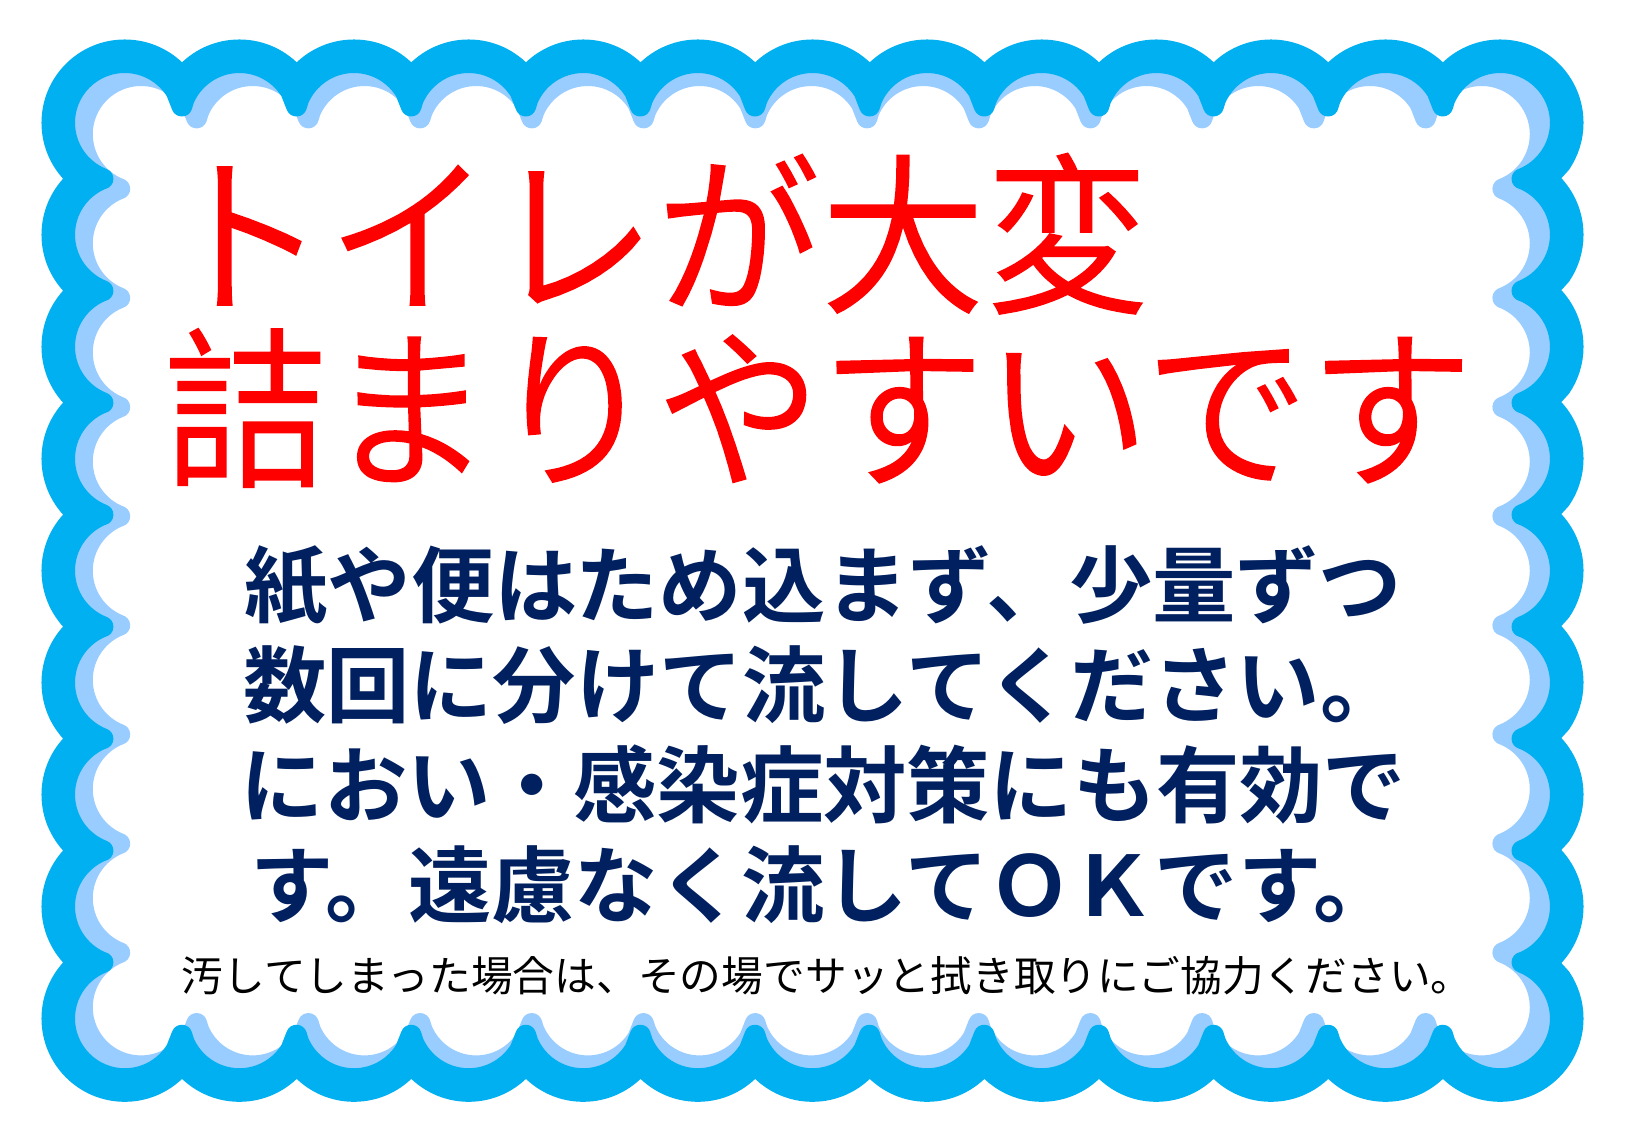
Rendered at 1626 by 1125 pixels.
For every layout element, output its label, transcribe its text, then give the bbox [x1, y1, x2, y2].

text_box [49, 47, 1576, 1094]
text_box [68, 965, 168, 1076]
text_box [988, 65, 1097, 121]
text_box [526, 65, 985, 121]
text_box [1225, 1021, 1324, 1076]
text_box [413, 65, 520, 121]
text_box [1106, 1021, 1210, 1076]
text_box [988, 1021, 1097, 1076]
text_box [1343, 1021, 1437, 1076]
text_box [1106, 65, 1210, 121]
text_box [186, 1021, 286, 1076]
text_box [1342, 65, 1437, 121]
text_box [1224, 65, 1324, 121]
text_box [68, 65, 167, 176]
text_box [1459, 65, 1555, 1076]
text_box [67, 176, 122, 964]
text_box [186, 65, 285, 121]
text_box 汚してしまった場合は、その場でサッと拭き取りにご協力ください。 [167, 941, 1488, 1007]
text_box [300, 1021, 403, 1076]
text_box [300, 65, 403, 121]
text_box [413, 1021, 520, 1076]
text_box 紙や便はため込まず、少量ずつ 数回に分けて流してください。 におい・感染症対策にも有効です。遠慮なく流してＯＫです。 [155, 525, 1492, 941]
text_box [525, 1021, 985, 1076]
